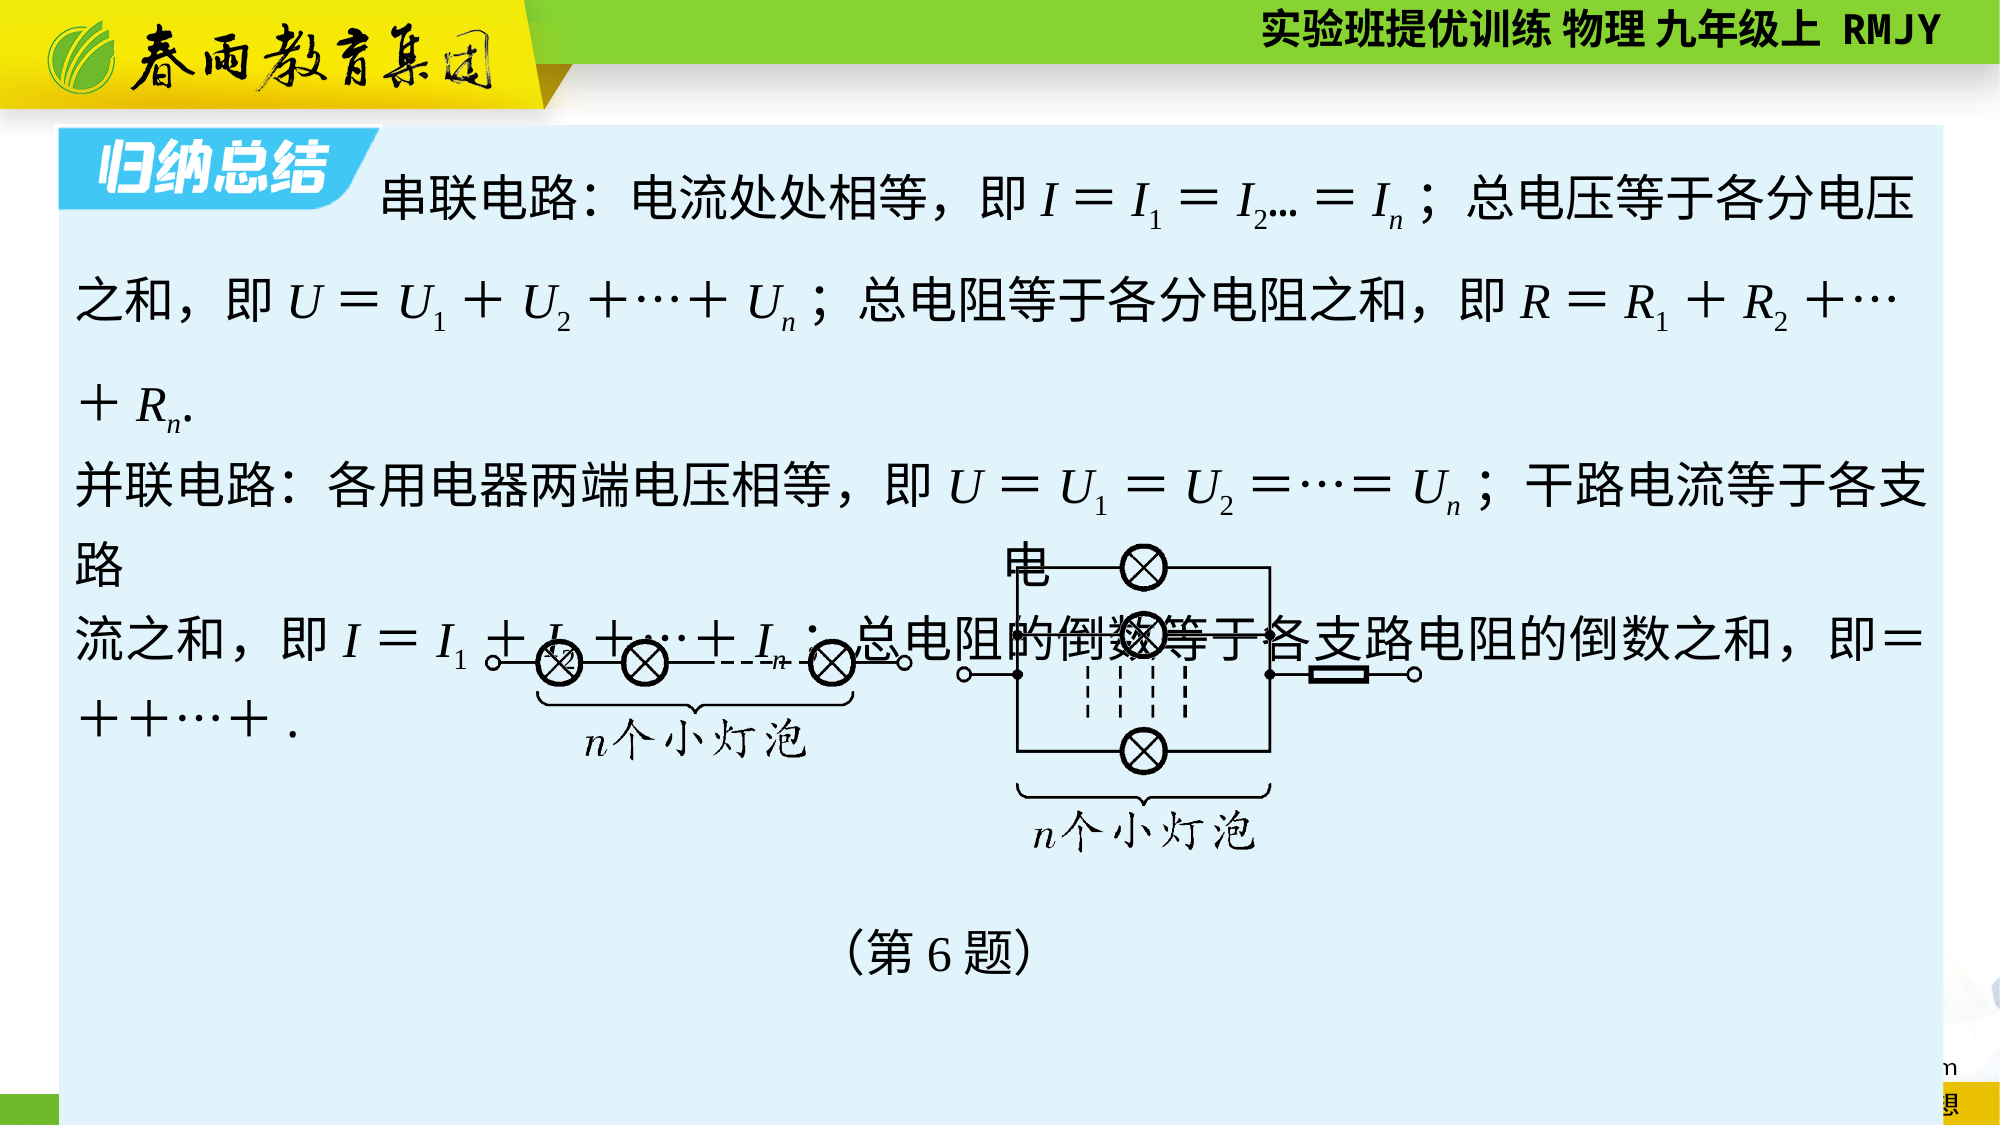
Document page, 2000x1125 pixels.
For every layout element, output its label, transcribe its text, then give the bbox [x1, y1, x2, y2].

picture [456, 514, 1473, 861]
text_box （第6题） [800, 884, 1079, 990]
picture [0, 0, 2000, 1125]
